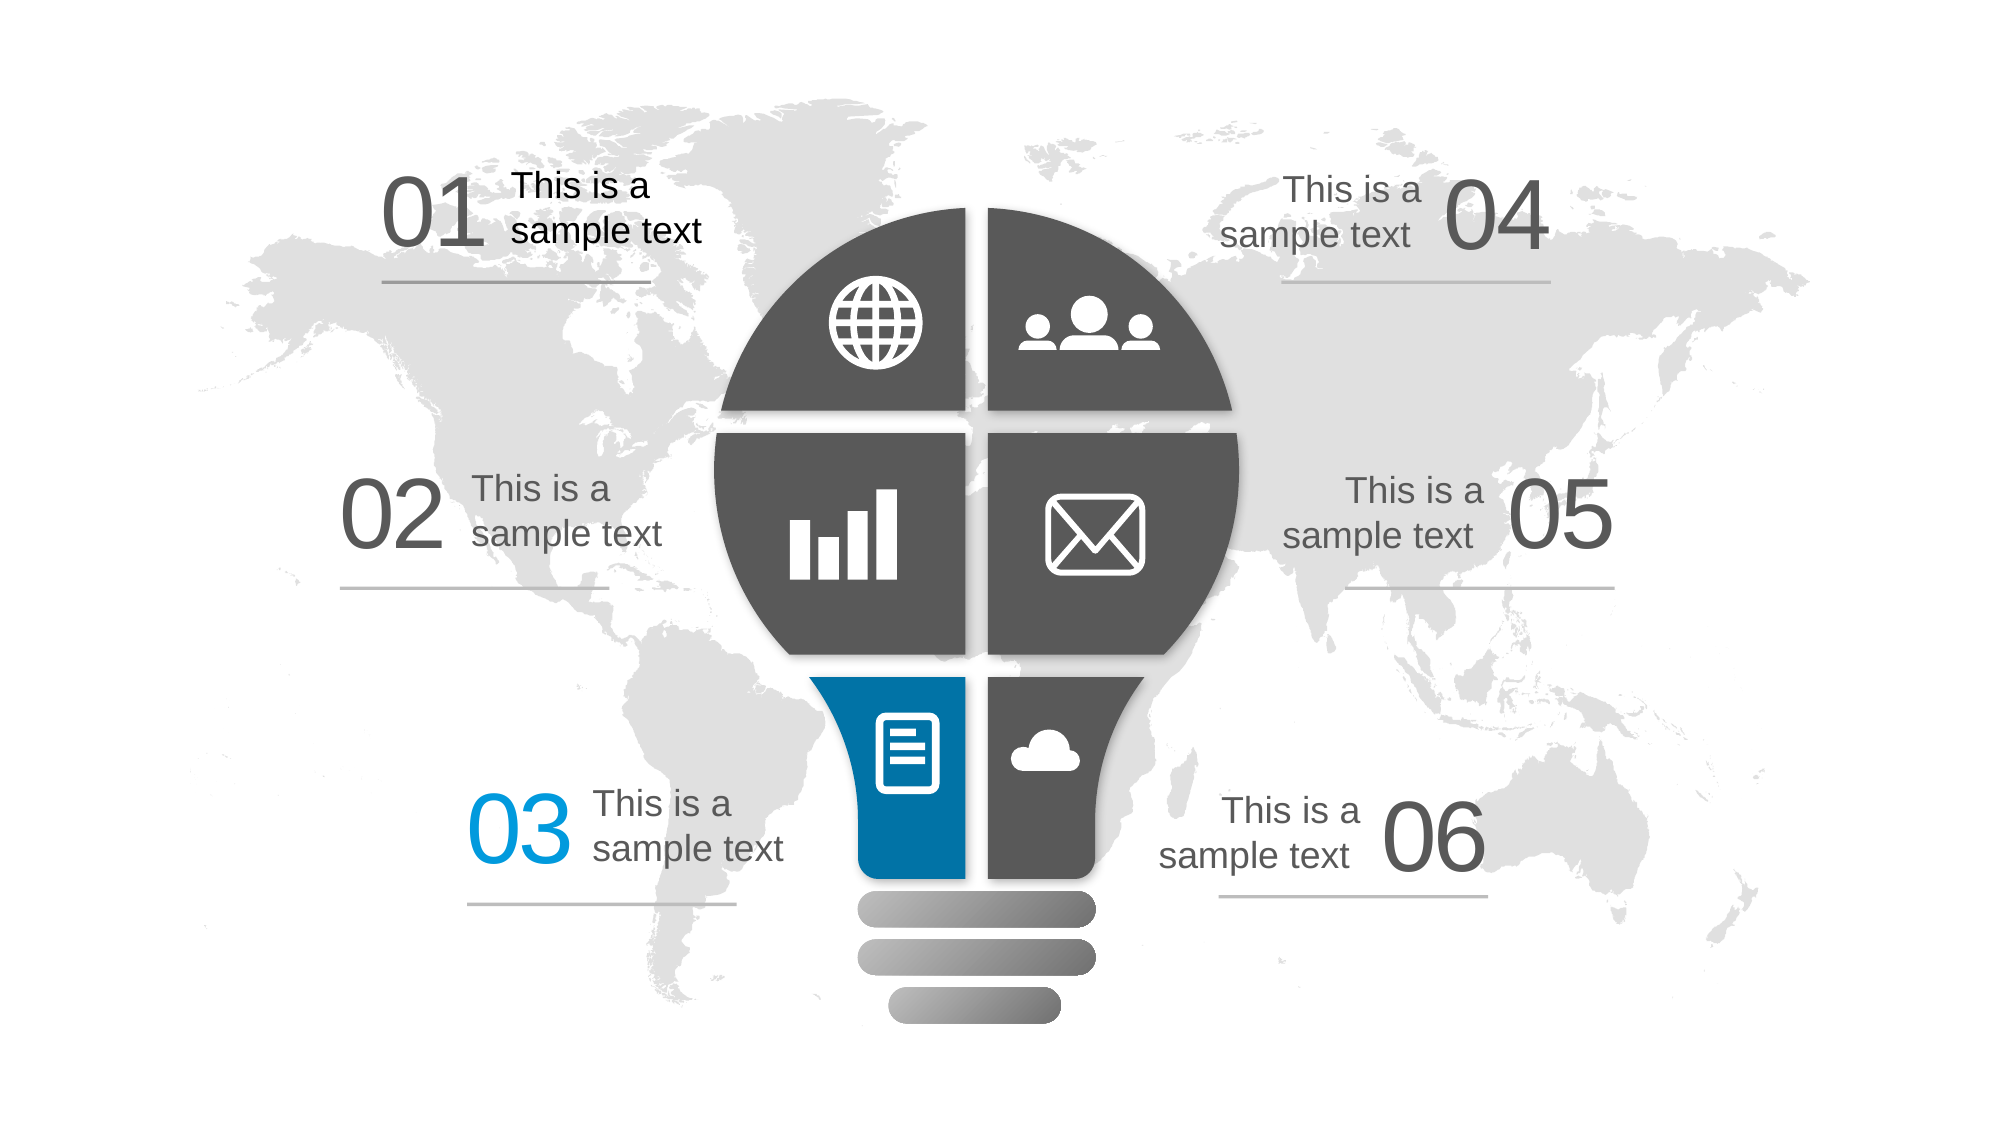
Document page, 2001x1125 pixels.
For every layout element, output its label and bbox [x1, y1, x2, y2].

text_box [1295, 571, 1361, 654]
text_box [1379, 571, 1467, 586]
text_box [714, 433, 966, 655]
text_box [789, 520, 811, 580]
text_box [628, 571, 654, 581]
text_box [1128, 314, 1153, 339]
text_box [1070, 295, 1108, 333]
text_box [634, 588, 645, 592]
text_box [339, 586, 610, 590]
text_box [857, 891, 1096, 928]
text_box [1045, 493, 1146, 576]
text_box [577, 571, 599, 586]
text_box [1588, 205, 1606, 217]
text_box [381, 280, 652, 284]
text_box [515, 571, 558, 586]
text_box [1213, 124, 1238, 136]
text_box [1489, 739, 1650, 897]
text_box [1375, 128, 1417, 149]
text_box [1653, 709, 1660, 722]
text_box [683, 98, 928, 316]
text_box [890, 756, 926, 765]
text_box [828, 275, 923, 370]
text_box [1206, 136, 1216, 142]
text_box [210, 386, 221, 390]
text_box [1389, 590, 1535, 741]
text_box [655, 885, 729, 902]
text_box [974, 487, 984, 658]
text_box [1121, 340, 1161, 350]
text_box [987, 677, 1145, 879]
text_box [966, 219, 1810, 552]
text_box [1199, 149, 1551, 271]
text_box [890, 742, 926, 751]
text_box [242, 233, 728, 448]
text_box [1281, 280, 1551, 284]
text_box [857, 939, 1096, 976]
text_box [1610, 904, 1627, 925]
text_box [1173, 129, 1204, 143]
text_box [875, 712, 940, 795]
text_box [1661, 718, 1671, 731]
text_box [1010, 729, 1080, 771]
text_box [284, 570, 296, 577]
text_box [890, 728, 916, 737]
text_box [1218, 128, 1264, 143]
text_box [1262, 448, 1615, 571]
text_box [1705, 760, 1715, 772]
text_box [339, 448, 693, 571]
text_box [1576, 185, 1614, 202]
text_box [1752, 773, 1760, 780]
text_box [652, 579, 679, 593]
text_box [721, 207, 966, 411]
text_box [1281, 571, 1294, 576]
text_box [1138, 771, 1489, 893]
text_box [1218, 895, 1489, 899]
text_box [576, 104, 710, 146]
text_box [226, 301, 240, 308]
text_box [1222, 560, 1240, 591]
text_box [467, 902, 737, 907]
text_box [1705, 868, 1759, 948]
text_box [237, 373, 255, 384]
text_box [1547, 684, 1648, 740]
text_box [876, 489, 897, 580]
text_box [553, 126, 597, 146]
text_box [1059, 335, 1119, 350]
text_box [1345, 586, 1615, 590]
text_box [1024, 137, 1097, 182]
text_box [710, 974, 725, 982]
text_box [1025, 314, 1051, 339]
text_box [646, 907, 706, 1005]
text_box [1695, 789, 1711, 804]
text_box [1019, 626, 1203, 856]
text_box [527, 590, 826, 763]
text_box [1018, 340, 1057, 350]
text_box [987, 207, 1233, 411]
text_box [811, 993, 821, 1000]
text_box [847, 511, 868, 580]
text_box [987, 433, 1240, 655]
text_box [295, 578, 301, 586]
text_box [1535, 698, 1550, 705]
text_box [888, 987, 1061, 1024]
text_box [1533, 670, 1542, 689]
text_box [381, 146, 733, 268]
text_box [197, 388, 208, 392]
text_box [809, 677, 966, 879]
text_box [818, 537, 839, 580]
text_box [1616, 192, 1638, 201]
text_box [467, 763, 815, 885]
text_box [1278, 956, 1286, 964]
